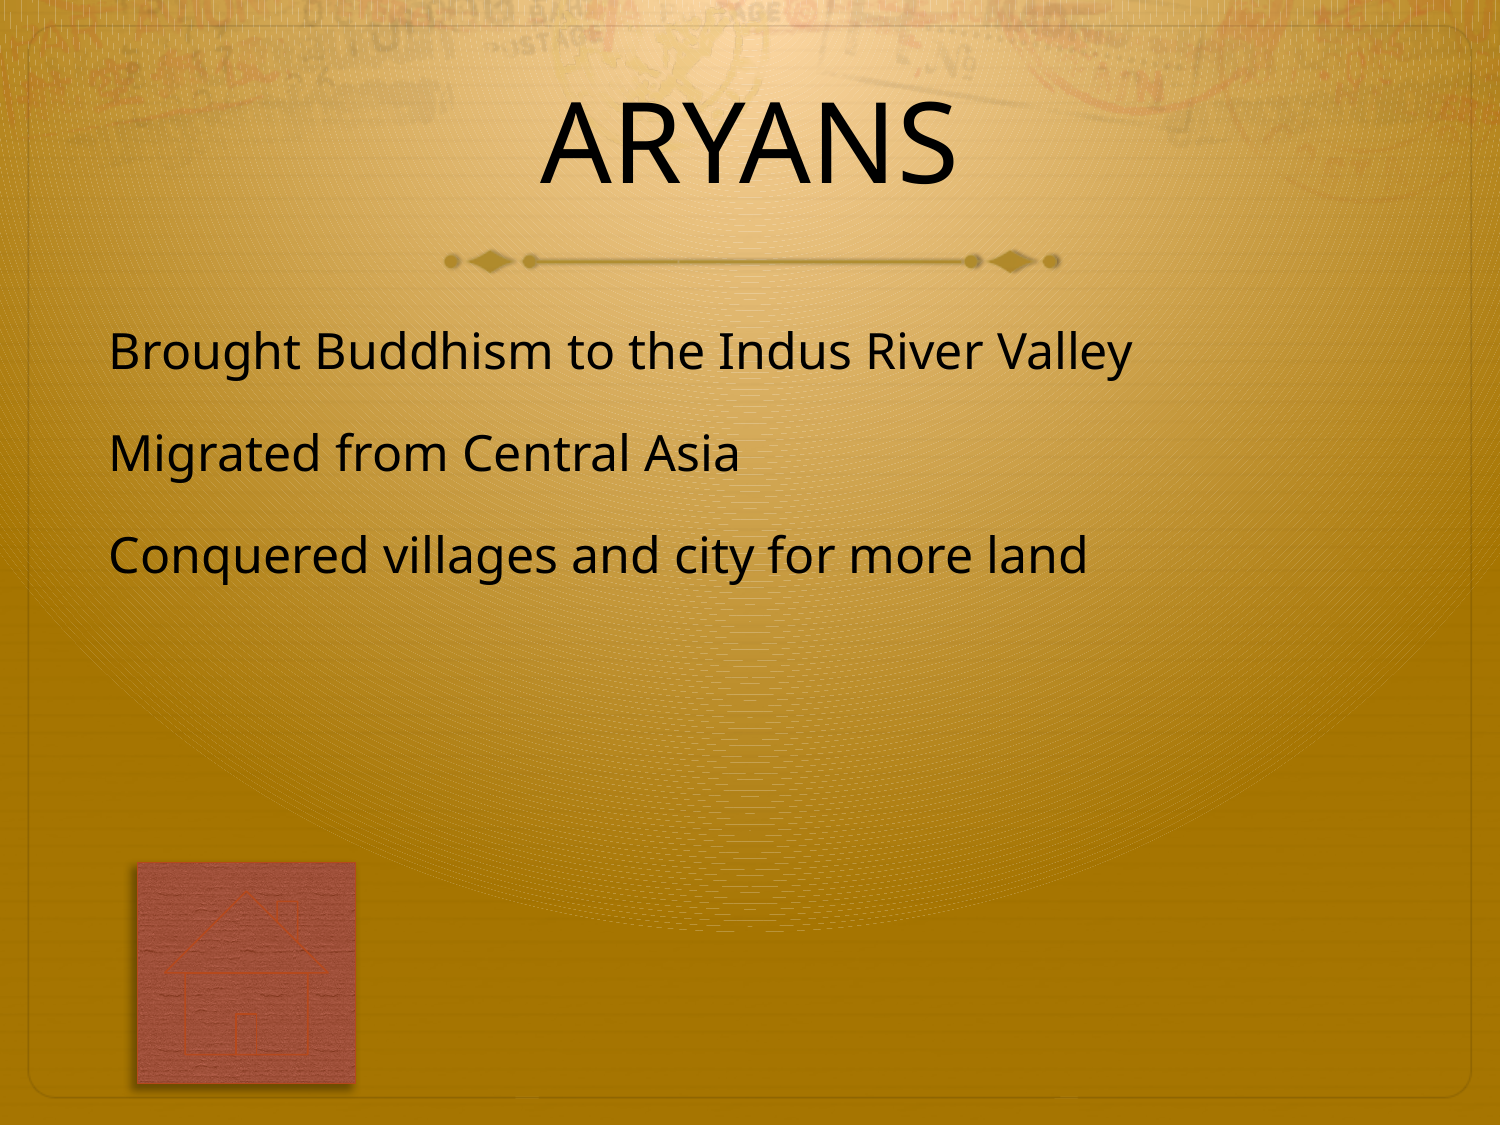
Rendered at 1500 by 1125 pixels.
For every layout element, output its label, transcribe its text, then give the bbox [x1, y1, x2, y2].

text_box [137, 862, 356, 1084]
list Brought Buddhism to the Indus River Valley Migrated from Central Asia Conquered villages and city for more land [93, 312, 1407, 988]
picture [0, 0, 1500, 1125]
title ARYANS [93, 45, 1407, 233]
